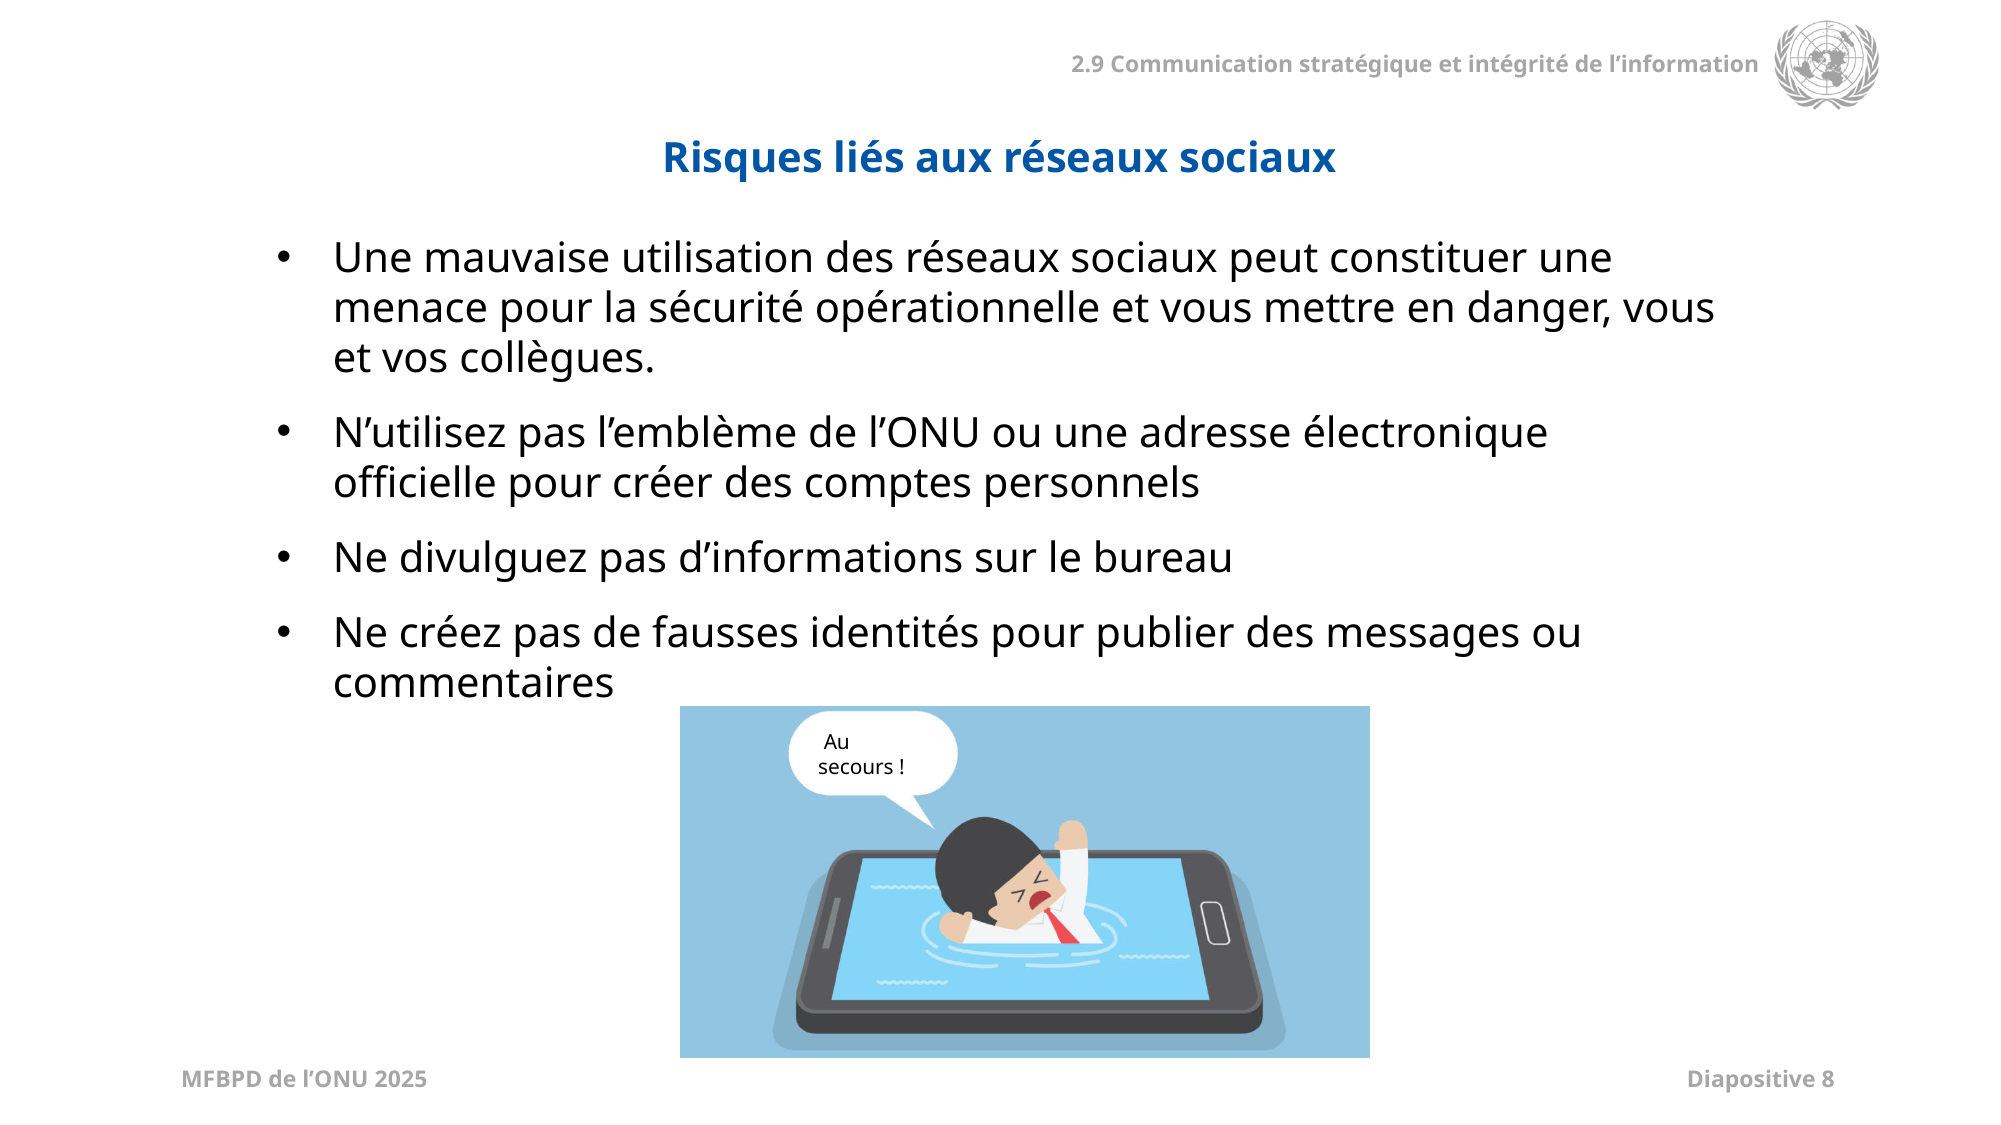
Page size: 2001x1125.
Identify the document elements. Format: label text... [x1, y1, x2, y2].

picture [680, 706, 1370, 1058]
text_box Une mauvaise utilisation des réseaux sociaux peut constituer une menace pour la sécurité opérationnelle et vous mettre en danger, vous et vos collègues. N’utilisez pas l’emblème de l’ONU ou une adresse électronique officielle pour créer des comptes personnels Ne divulguez pas d’informations sur le bureau Ne créez pas de fausses identités pour publier des messages ou commentaires [261, 223, 1739, 884]
text_box Risques liés aux réseaux sociaux [204, 122, 1796, 188]
